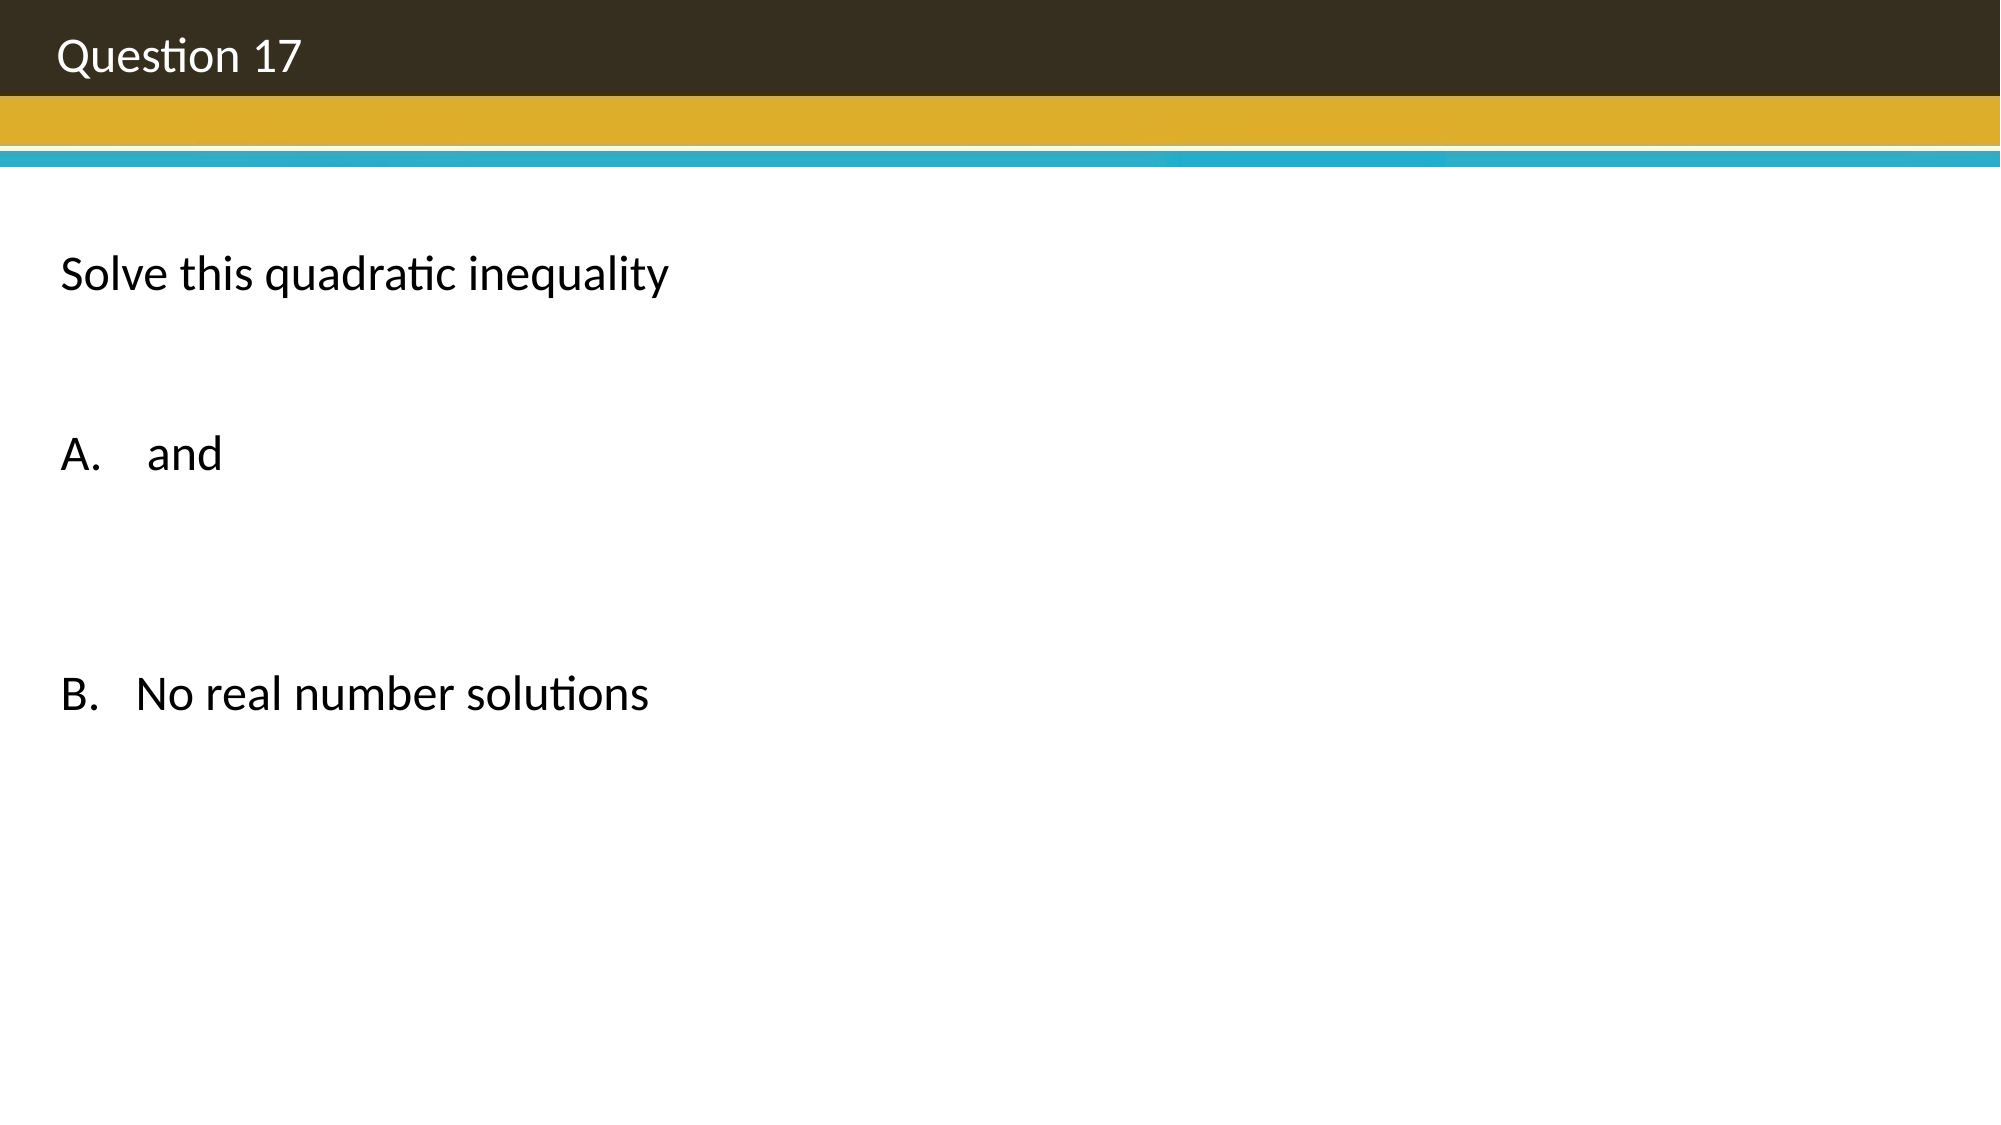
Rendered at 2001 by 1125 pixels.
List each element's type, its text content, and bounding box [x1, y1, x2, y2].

text_box Question 17 [41, 14, 318, 90]
picture [0, 0, 2000, 167]
